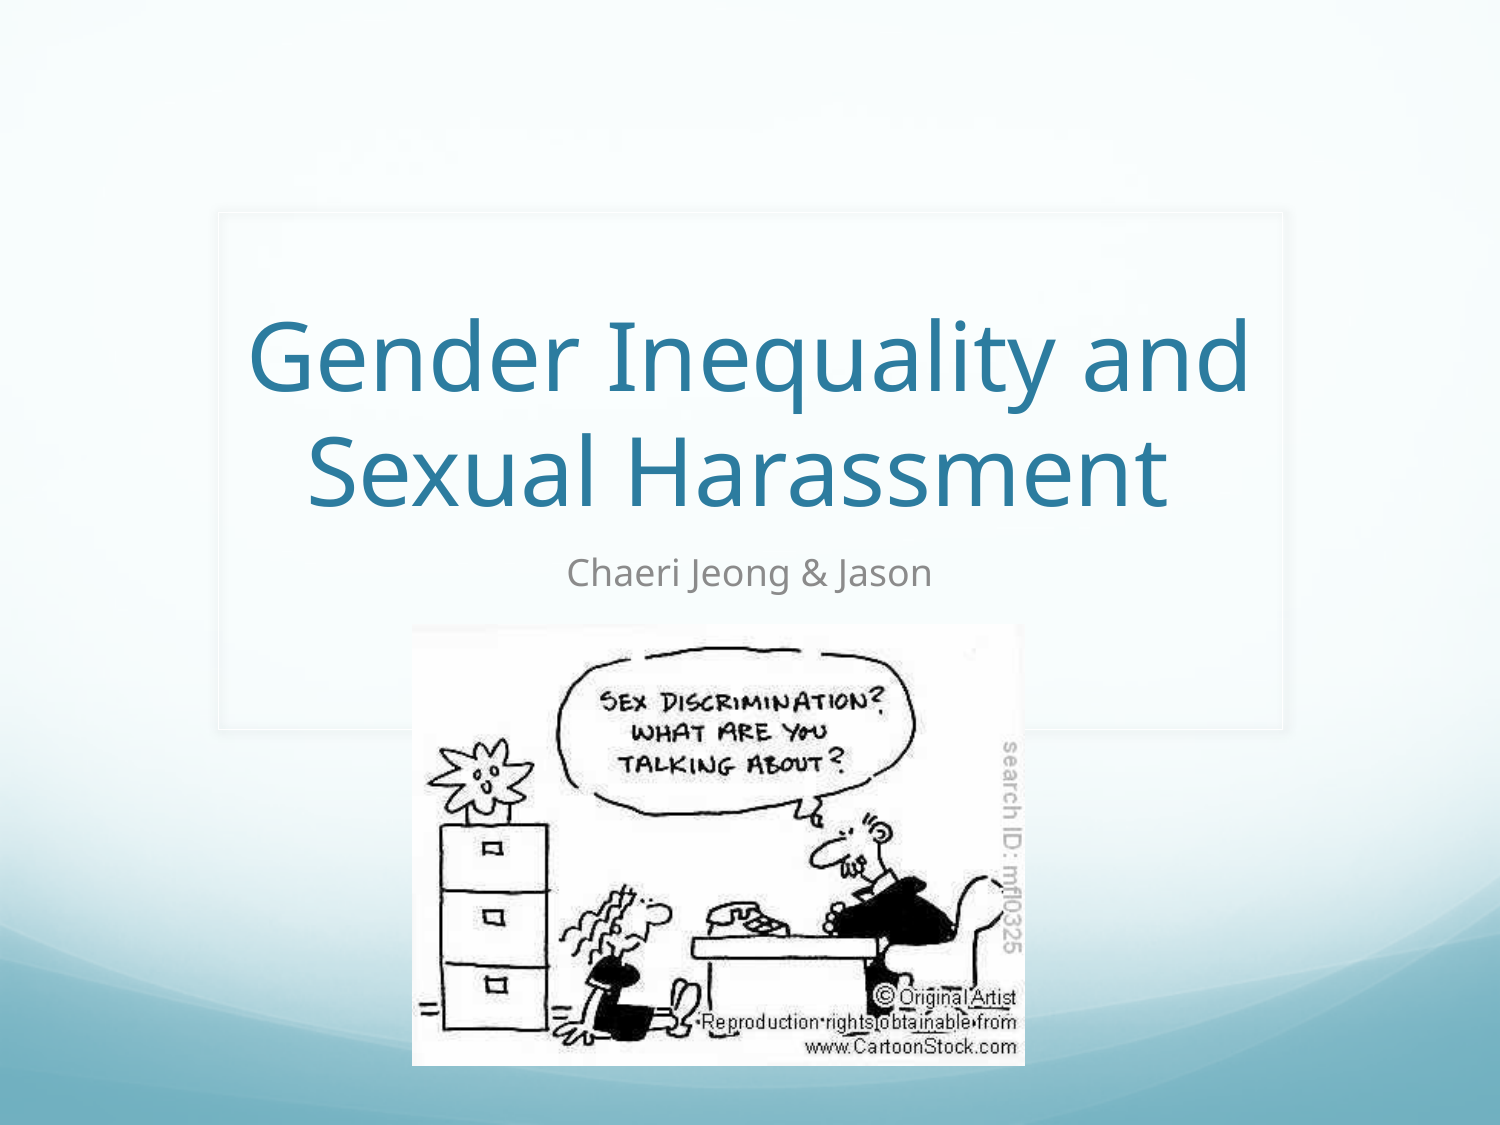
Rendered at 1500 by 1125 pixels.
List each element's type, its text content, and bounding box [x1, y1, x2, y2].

title Gender Inequality and Sexual Harassment [217, 249, 1283, 533]
subtitle Chaeri Jeong & Jason [217, 541, 1283, 692]
picture [411, 624, 1026, 1067]
